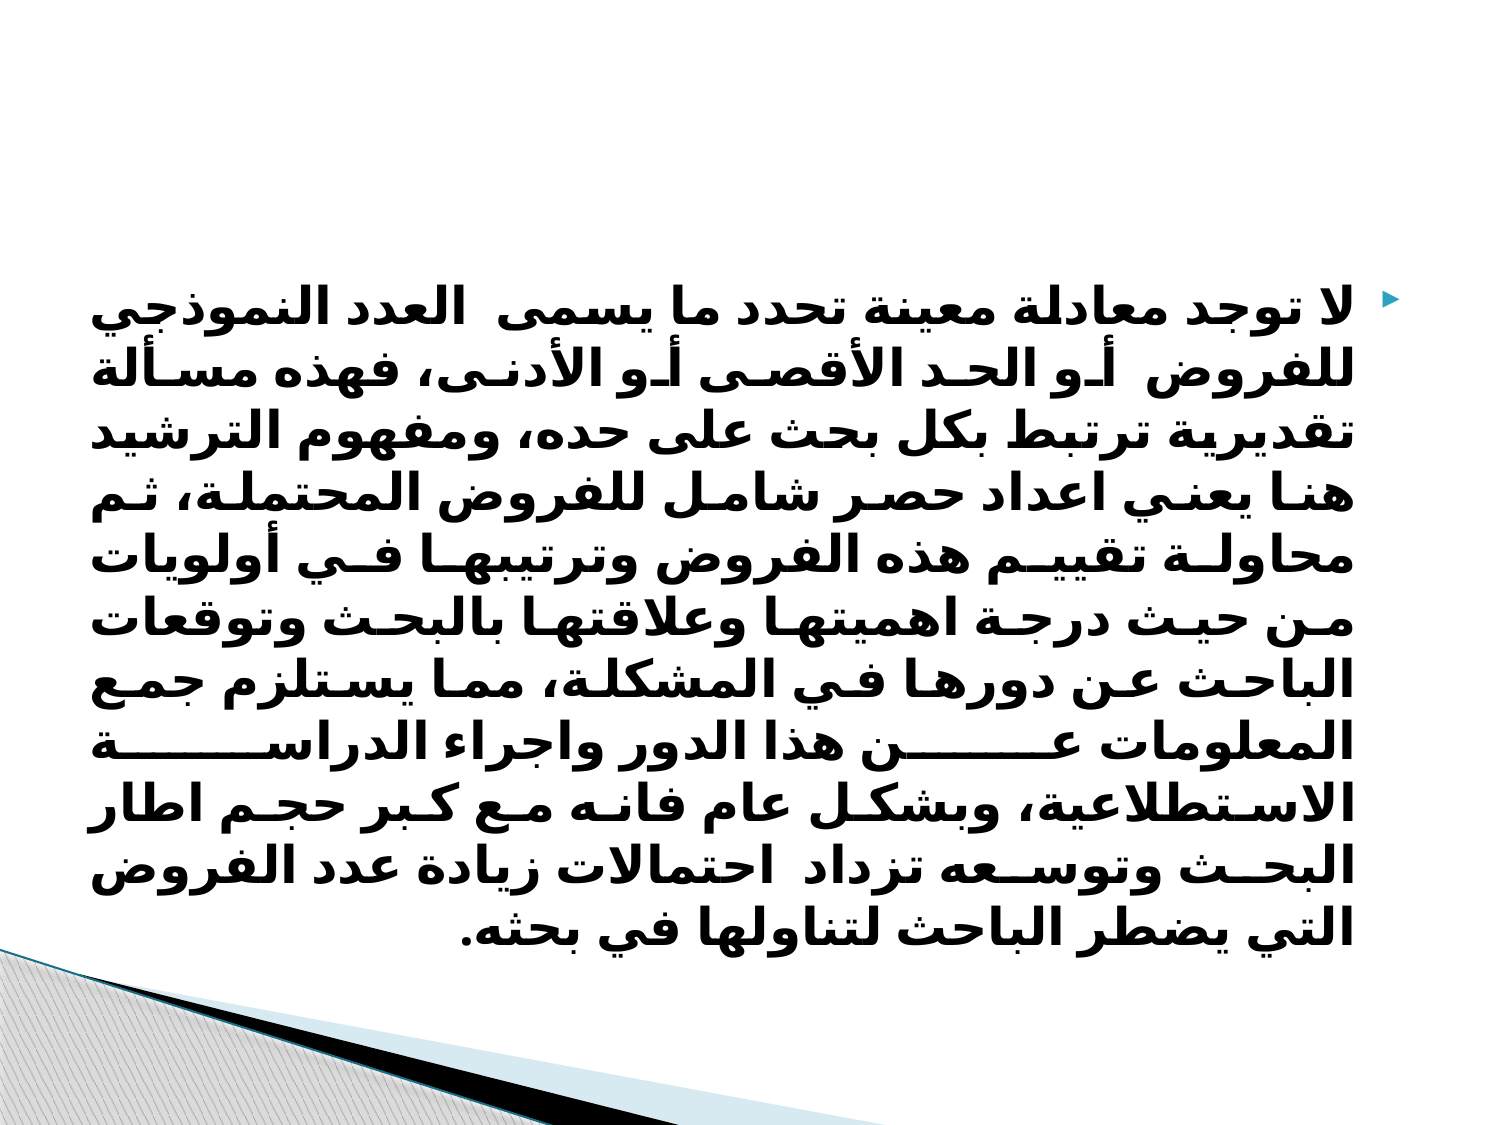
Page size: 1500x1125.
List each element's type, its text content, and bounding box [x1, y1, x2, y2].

list لا توجد معادلة معينة تحدد ما يسمى العدد النموذجي للفروض أو الحد الأقصى أو الأدنى، فهذه مسألة تقديرية ترتبط بكل بحث على حده، ومفهوم الترشيد هنا يعني اعداد حصر شامل للفروض المحتملة، ثم محاولة تقييم هذه الفروض وترتيبها في أولويات من حيث درجة اهميتها وعلاقتها بالبحث وتوقعات الباحث عن دورها في المشكلة، مما يستلزم جمع المعلومات عن هذا الدور واجراء الدراسة الاستطلاعية، وبشكل عام فانه مع كبر حجم اطار البحث وتوسعه تزداد احتمالات زيادة عدد الفروض التي يضطر الباحث لتناولها في بحثه. [75, 243, 1425, 986]
